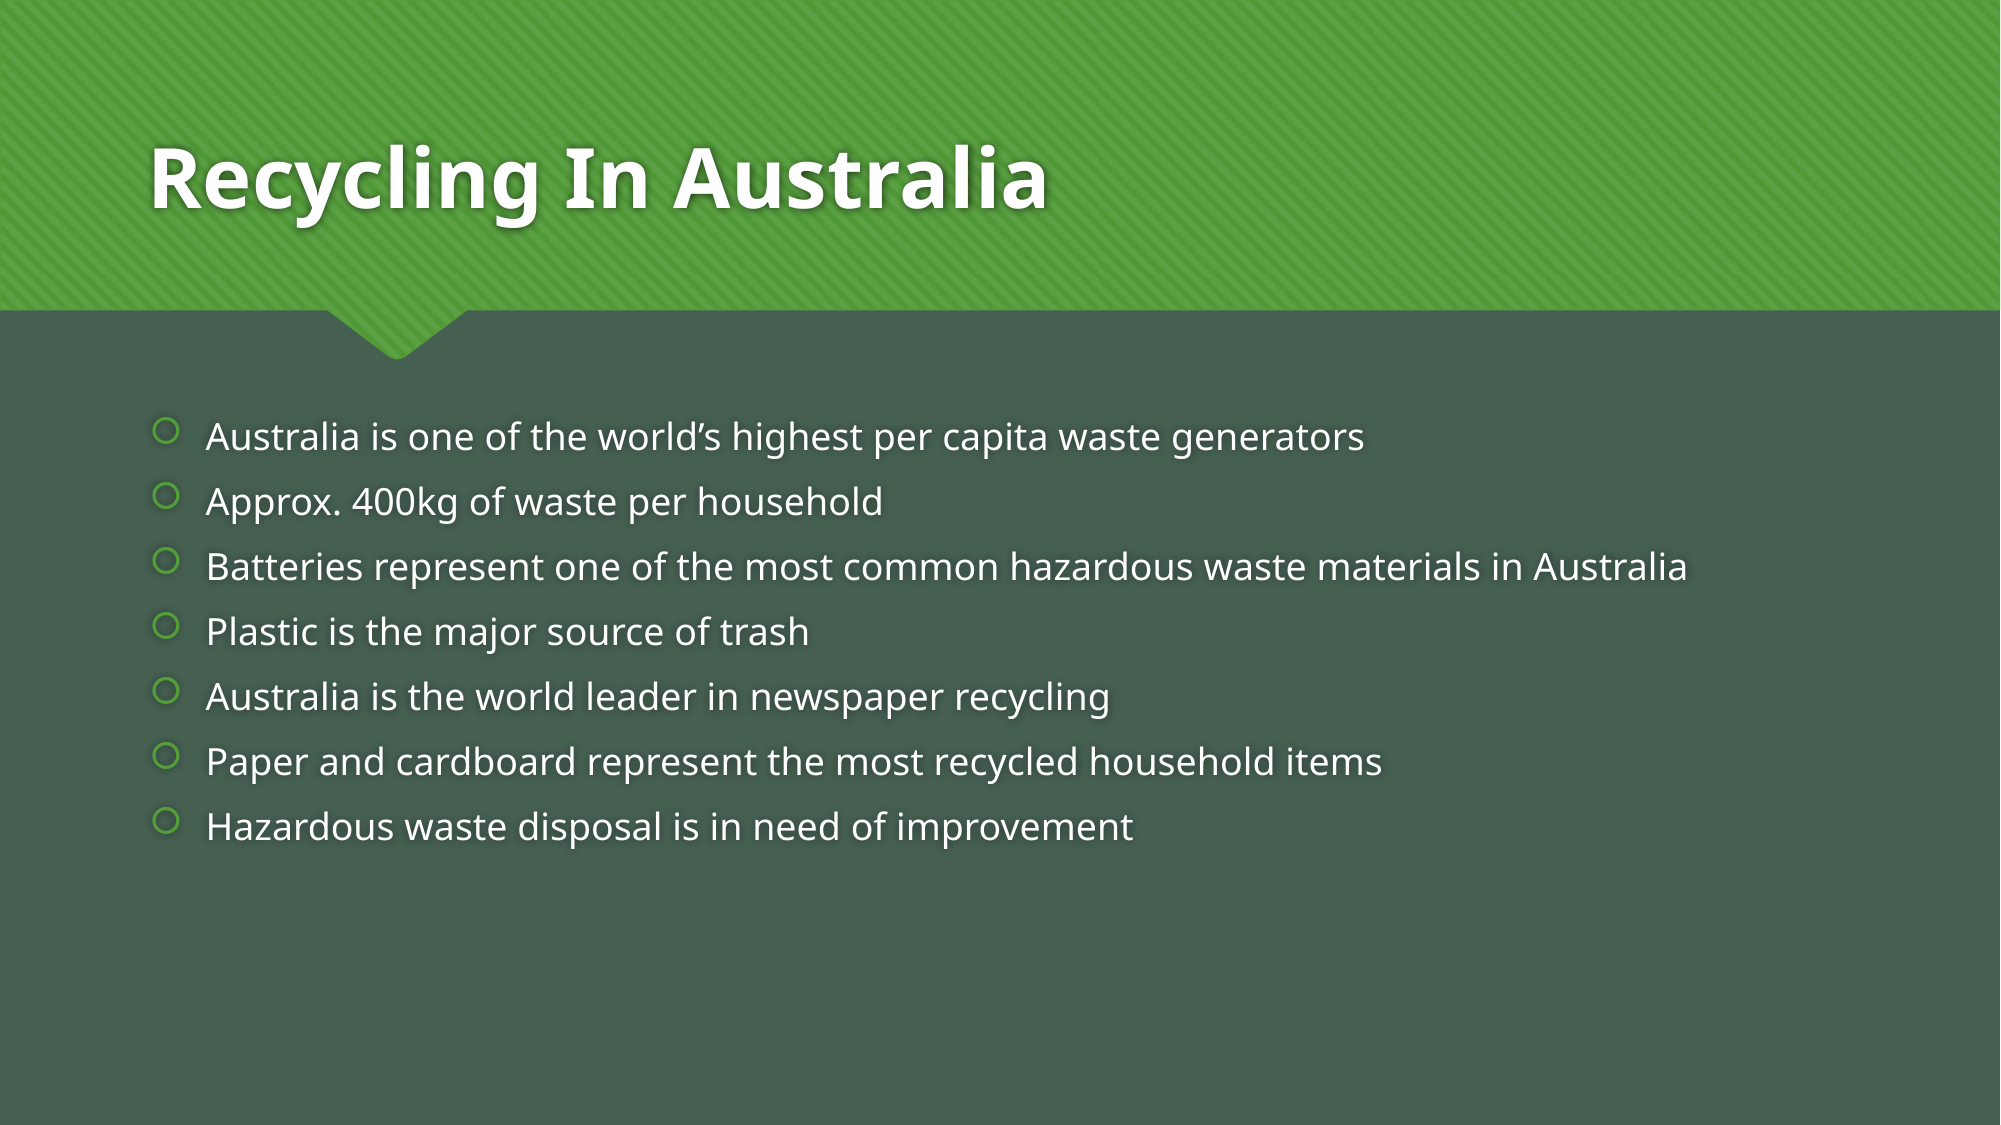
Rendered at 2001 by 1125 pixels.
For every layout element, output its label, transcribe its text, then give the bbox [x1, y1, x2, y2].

list Australia is one of the world’s highest per capita waste generators Approx. 400kg of waste per household Batteries represent one of the most common hazardous waste materials in Australia Plastic is the major source of trash Australia is the world leader in newspaper recycling Paper and cardboard represent the most recycled household items Hazardous waste disposal is in need of improvement [134, 364, 1866, 962]
title Recycling In Australia [132, 73, 1868, 233]
